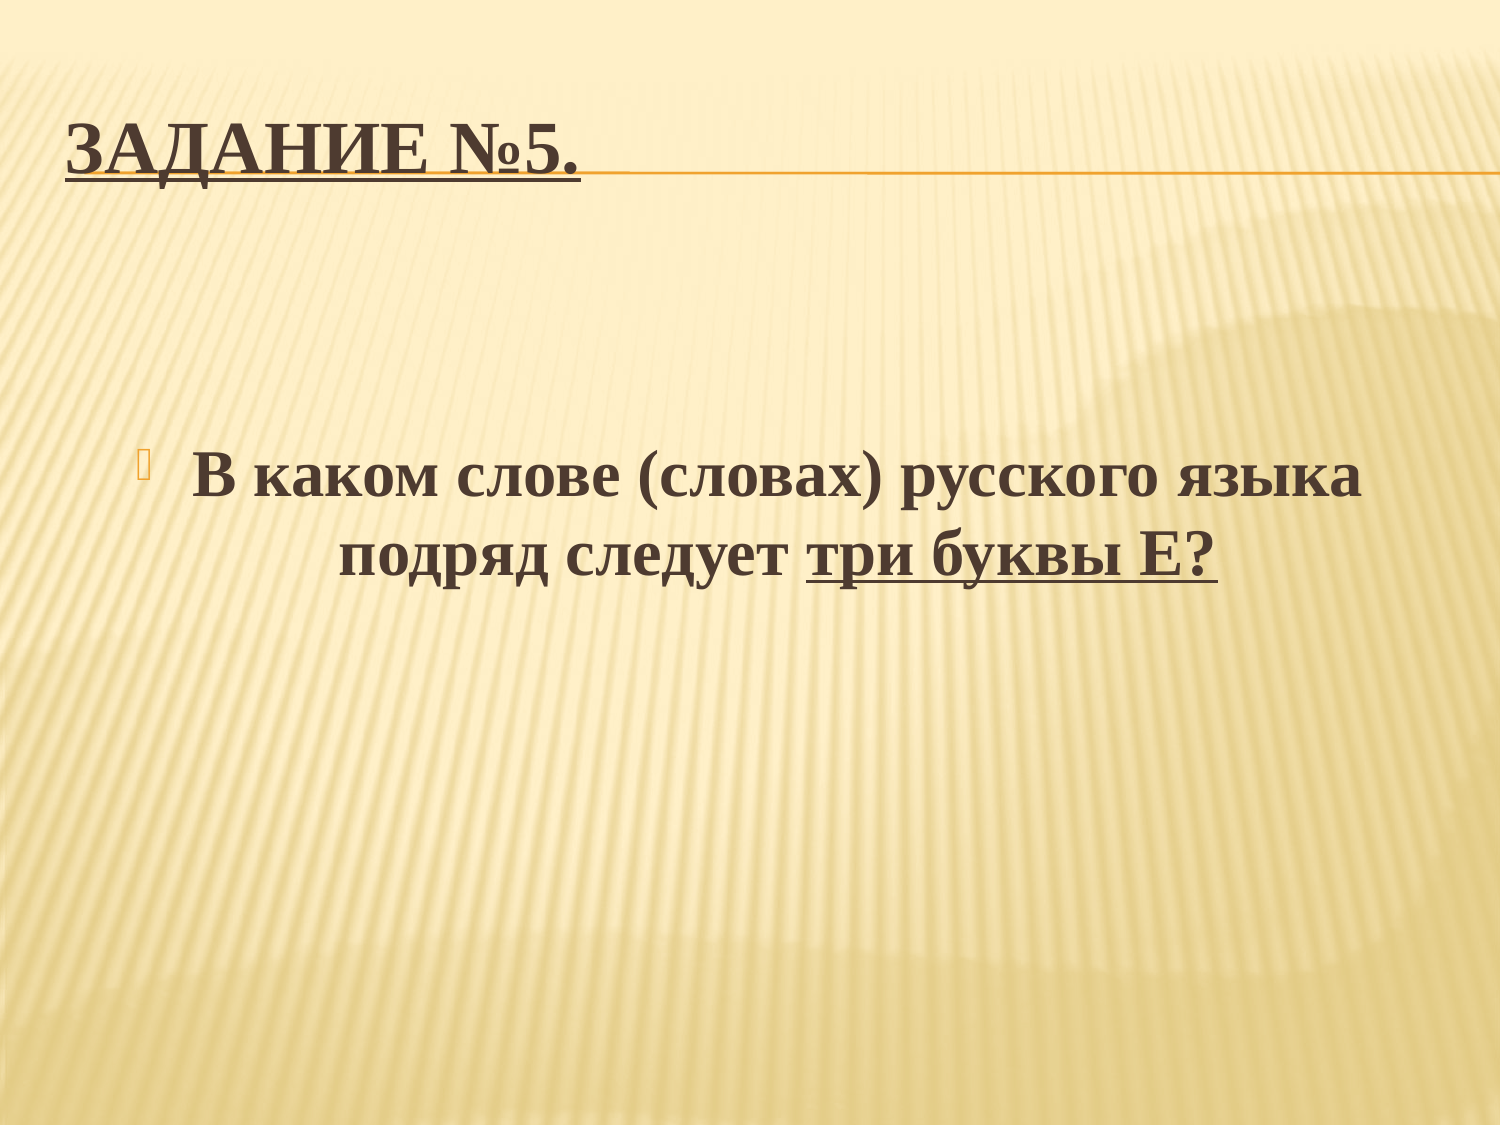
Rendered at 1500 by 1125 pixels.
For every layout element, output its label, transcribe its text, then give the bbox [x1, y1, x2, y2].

list В каком слове (словах) русского языка подряд следует три буквы Е? [75, 421, 1425, 1005]
title Задание №5. [50, 75, 1475, 213]
